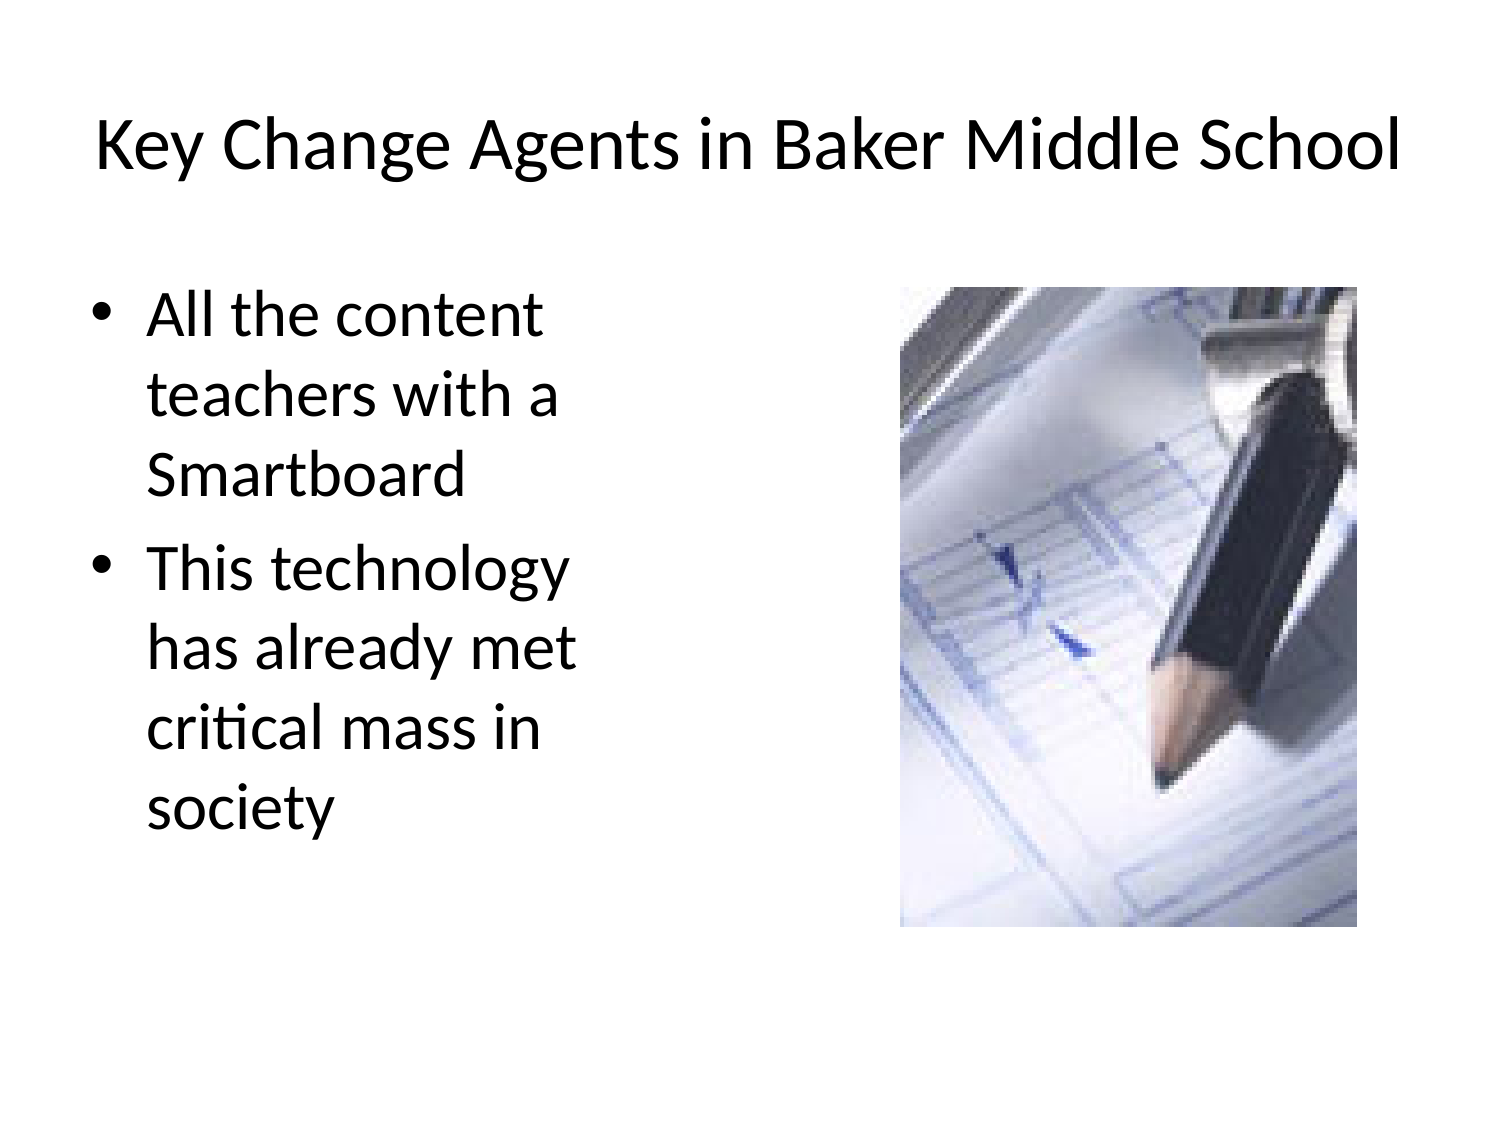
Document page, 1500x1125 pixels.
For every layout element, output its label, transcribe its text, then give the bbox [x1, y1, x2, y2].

picture [899, 287, 1357, 927]
list All the content teachers with a Smartboard This technology has already met critical mass in society [75, 262, 625, 1005]
title Key Change Agents in Baker Middle School [75, 45, 1425, 233]
